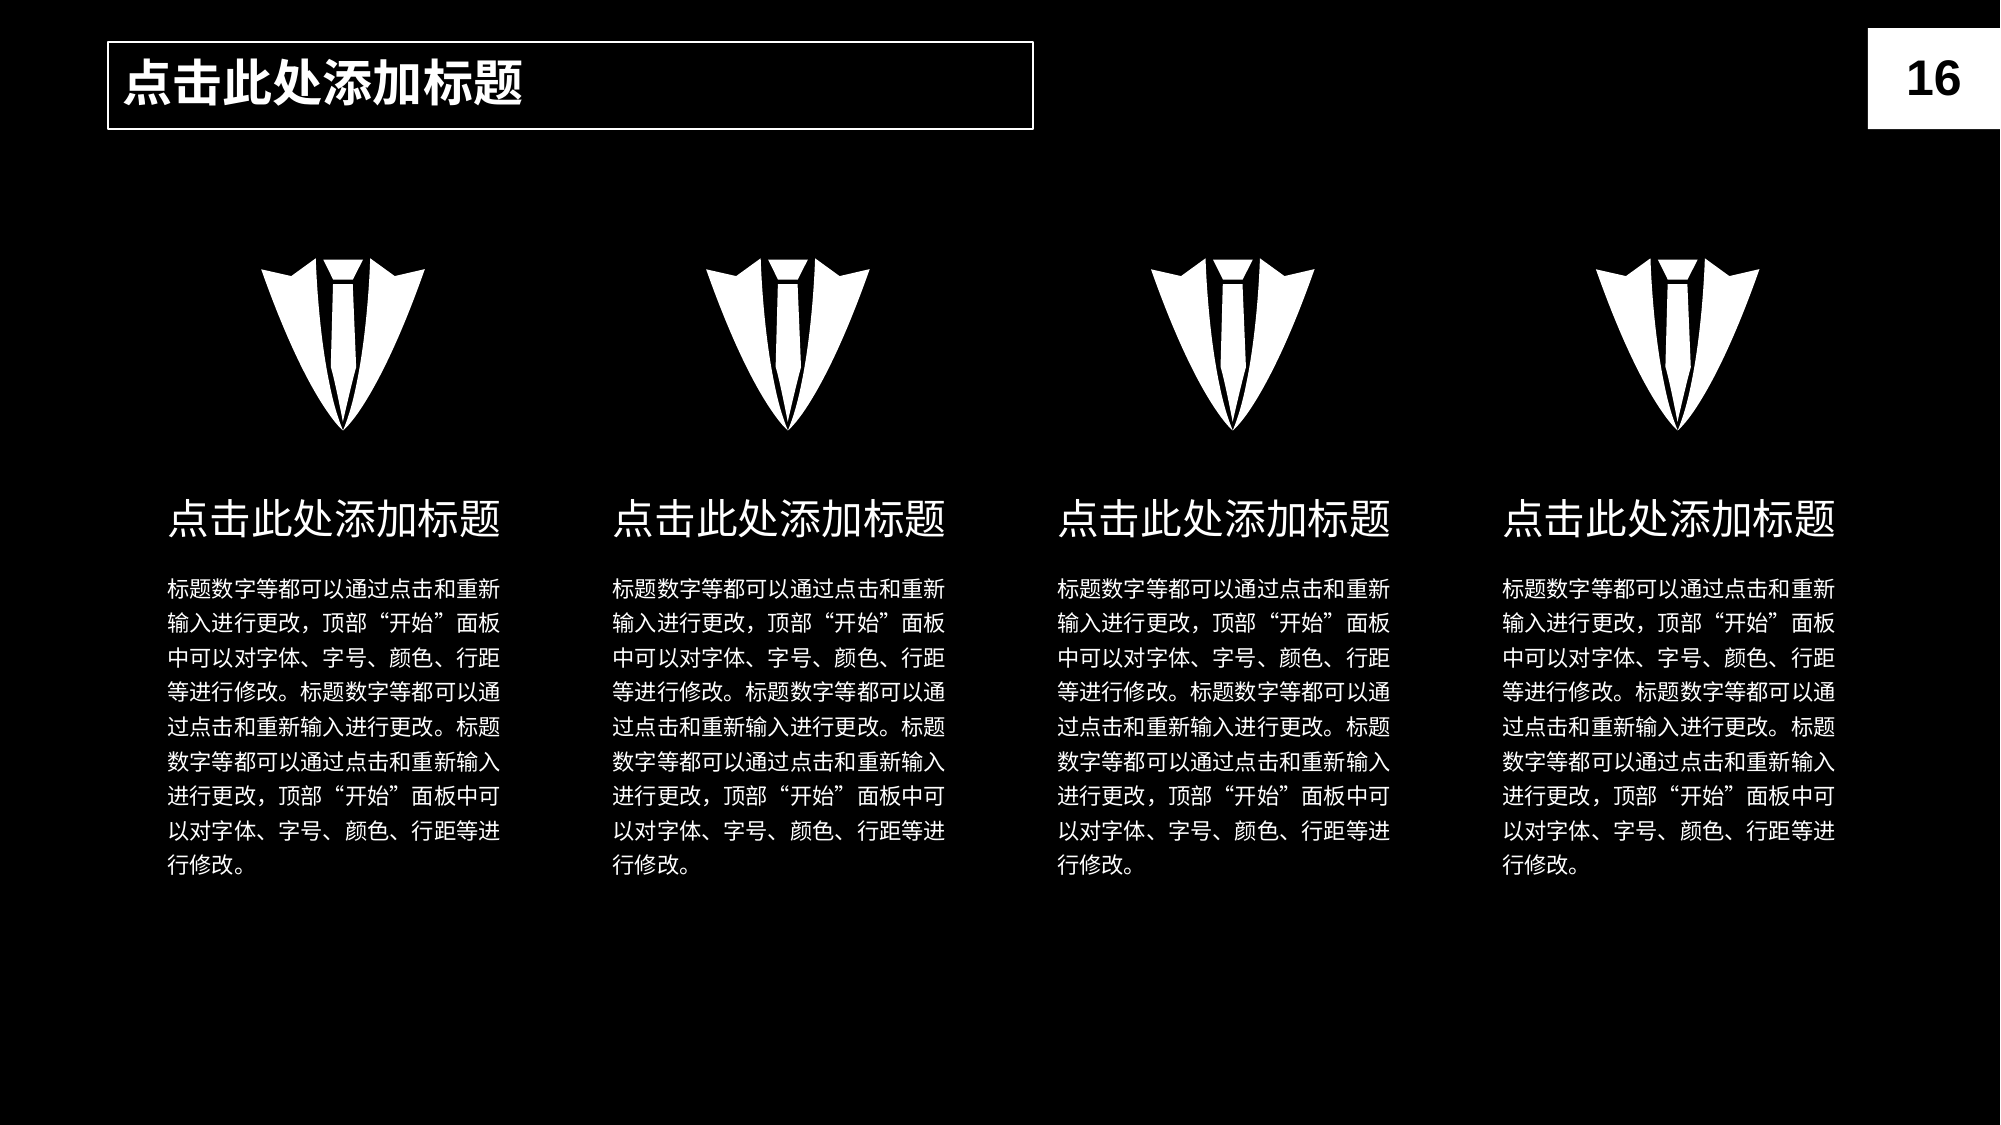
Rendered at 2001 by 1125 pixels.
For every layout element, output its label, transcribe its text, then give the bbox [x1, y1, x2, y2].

list 点击此处添加标题 [107, 41, 1034, 130]
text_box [1595, 258, 1760, 431]
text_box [261, 258, 425, 431]
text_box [706, 258, 870, 431]
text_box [1150, 258, 1315, 431]
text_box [597, 485, 979, 890]
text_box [152, 485, 534, 890]
list 16 [1867, 28, 2000, 130]
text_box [1042, 485, 1423, 890]
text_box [1487, 485, 1868, 890]
